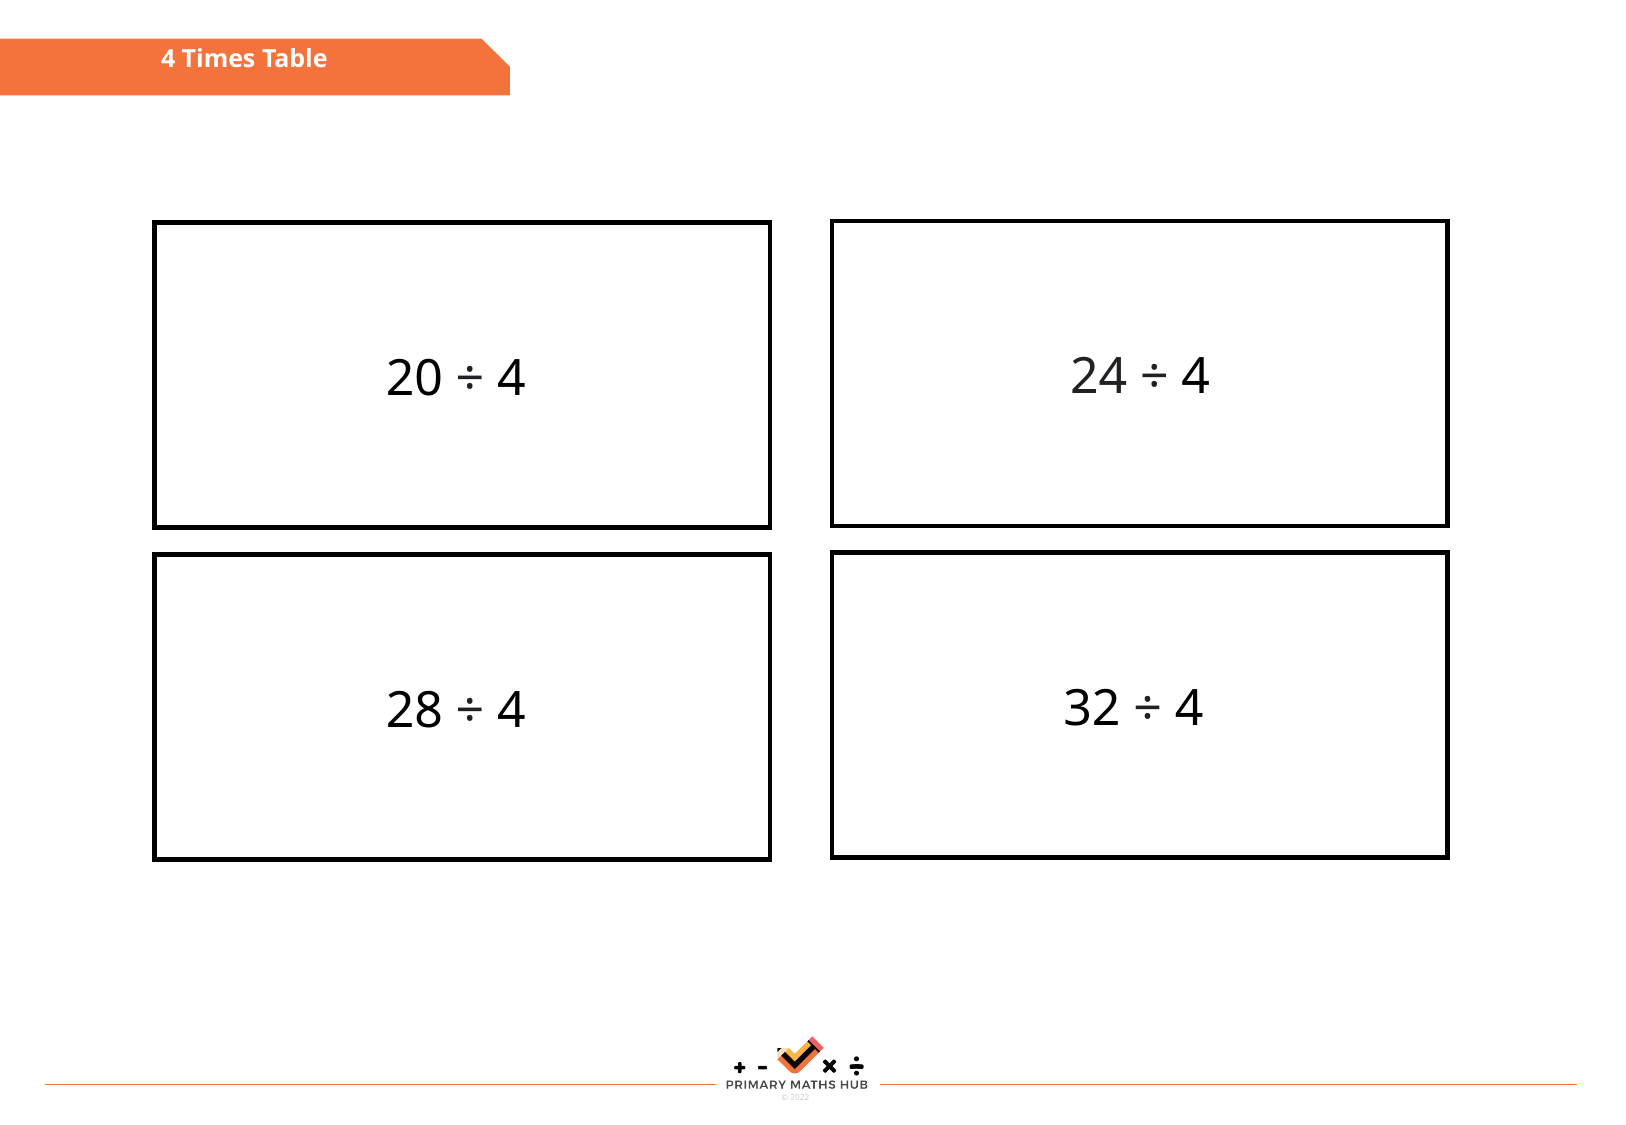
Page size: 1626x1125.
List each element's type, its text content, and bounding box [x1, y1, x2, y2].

text_box © 2022 [720, 1084, 870, 1110]
text_box 20 ÷ 4 [153, 222, 771, 529]
text_box 28 ÷ 4 [153, 553, 771, 860]
picture [722, 1034, 872, 1094]
text_box 32 ÷ 4 [831, 552, 1449, 859]
text_box 4 Times Table [0, 37, 511, 97]
text_box 24 ÷ 4 [831, 220, 1449, 527]
